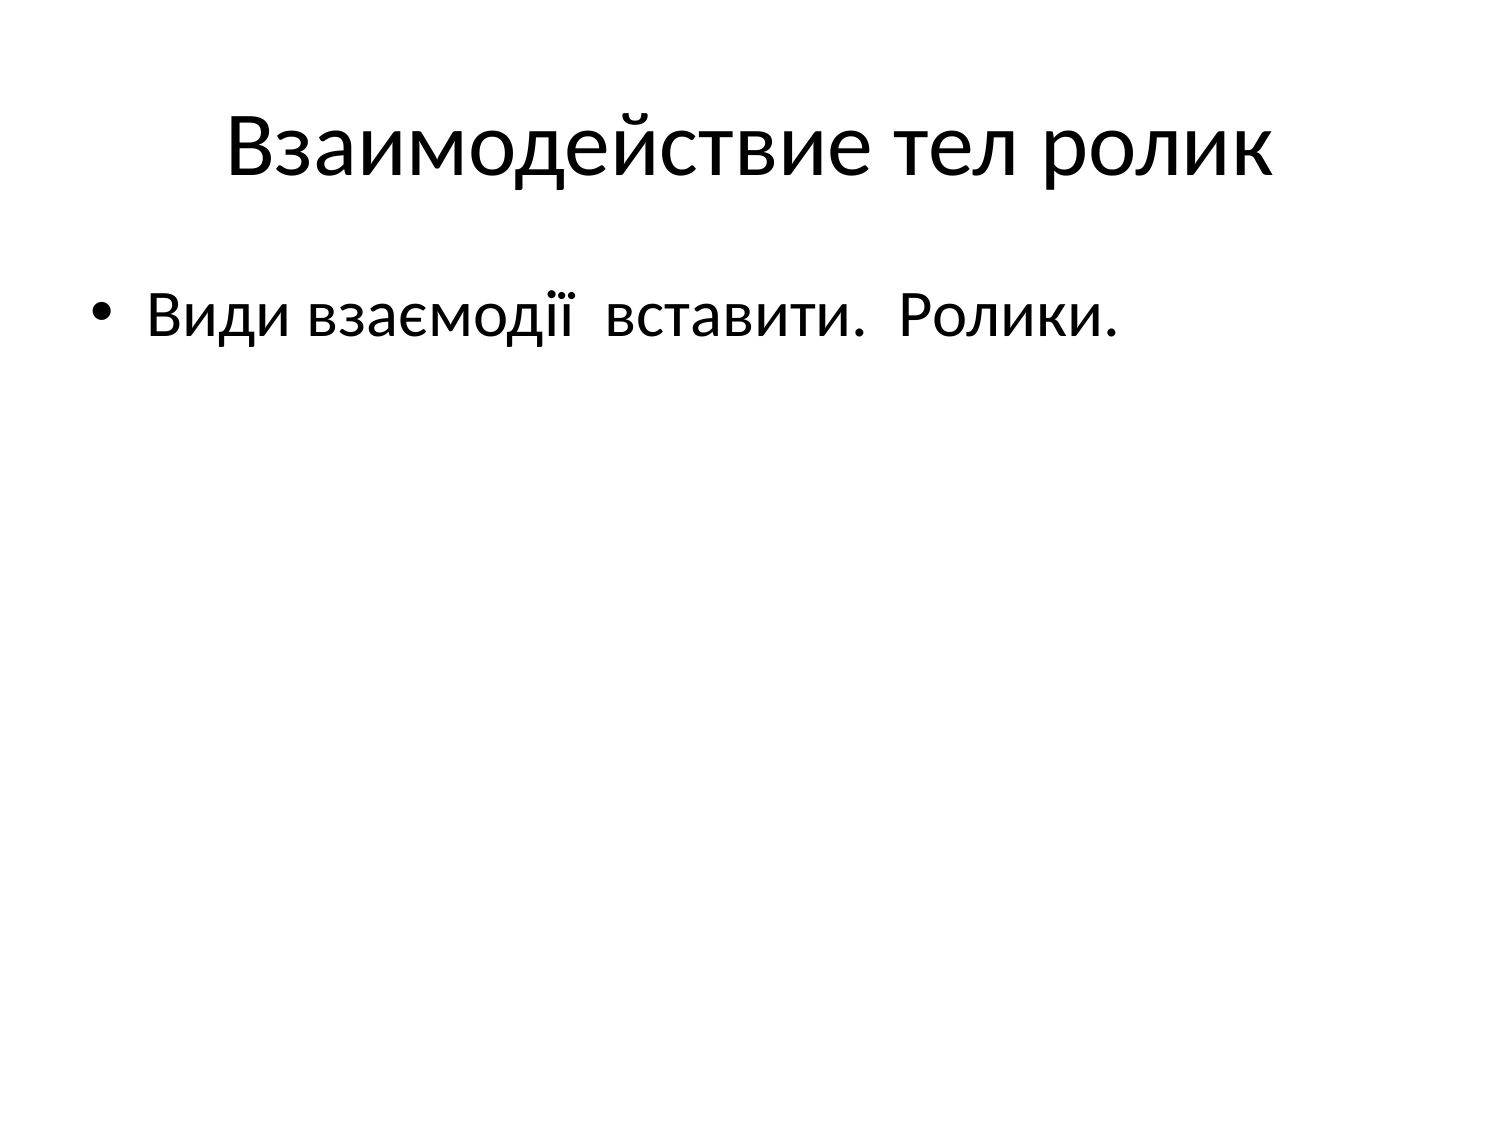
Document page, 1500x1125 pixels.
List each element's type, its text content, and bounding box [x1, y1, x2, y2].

list Види взаємодії вставити. Ролики. [74, 262, 1426, 1006]
title Взаимодействие тел ролик [74, 44, 1426, 233]
